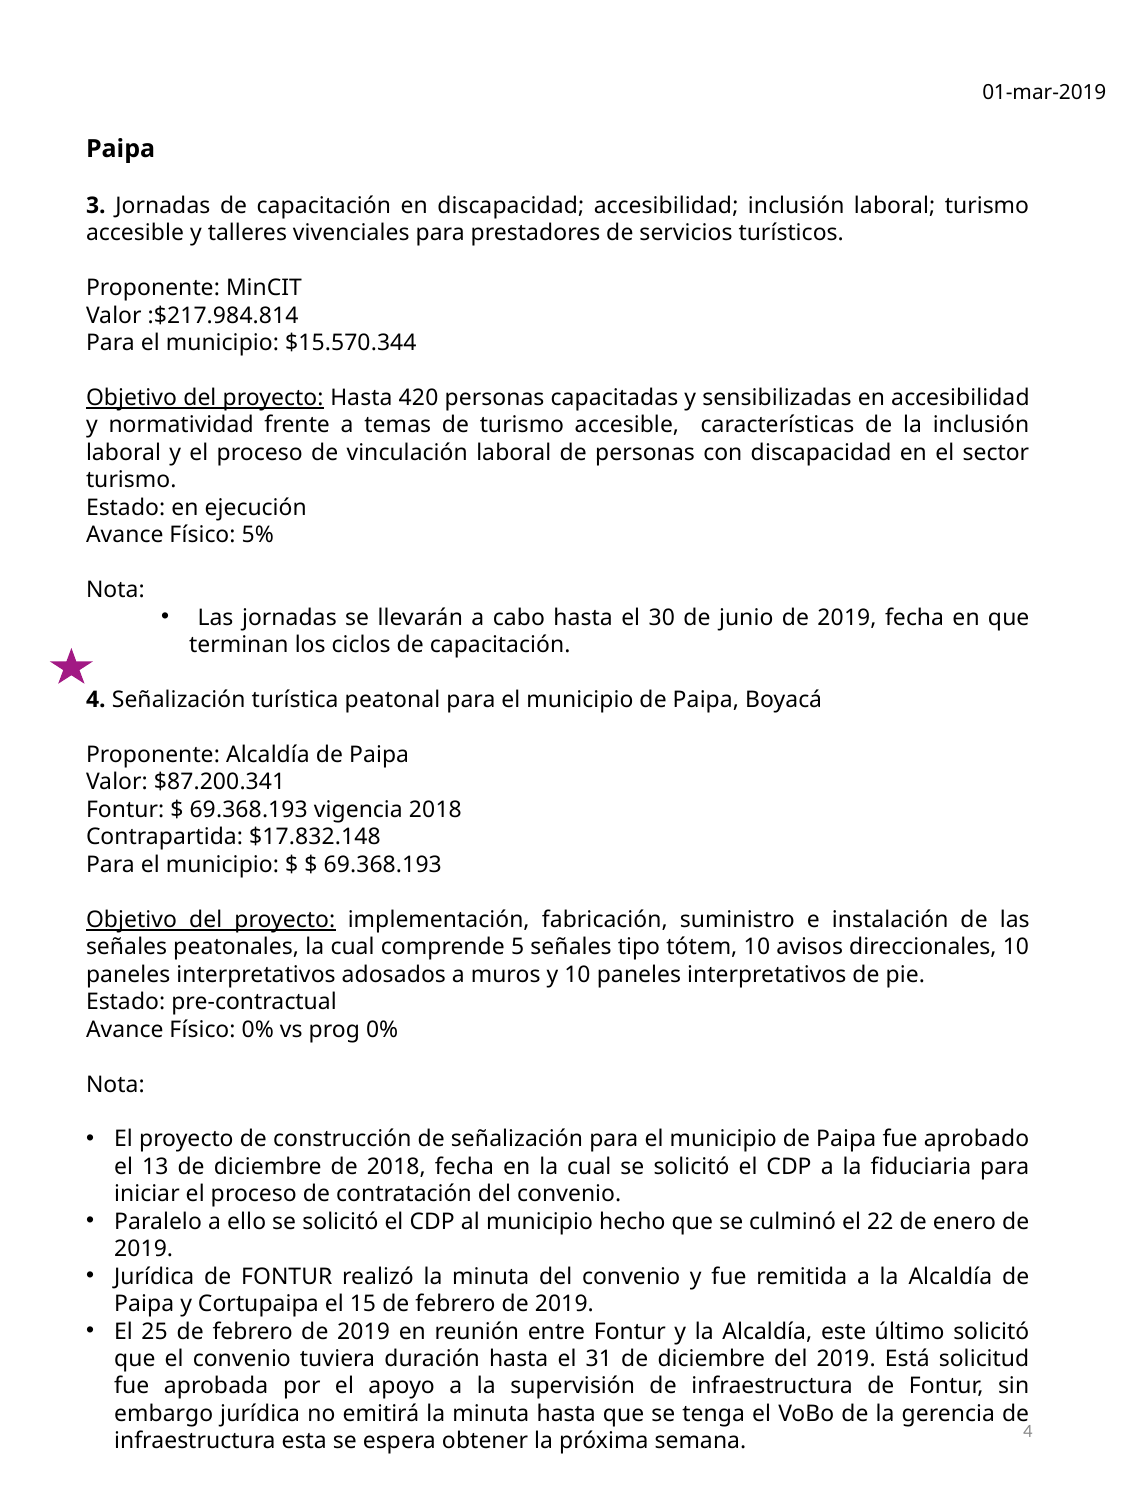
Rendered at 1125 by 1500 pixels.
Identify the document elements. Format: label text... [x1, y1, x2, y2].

text_box [49, 647, 93, 684]
text_box 01-mar-2019 [967, 70, 1124, 111]
slide_number 4 [794, 1390, 1048, 1471]
text_box Paipa 3. Jornadas de capacitación en discapacidad; accesibilidad; inclusión laboral; turismo accesible y talleres vivenciales para prestadores de servicios turísticos. Proponente: MinCIT Valor :$217.984.814 Para el municipio: $15.570.344 Objetivo del proyecto: Hasta 420 personas capacitadas y sensibilizadas en accesibilidad y normatividad frente a temas de turismo accesible, características de la inclusión laboral y el proceso de vinculación laboral de personas con discapacidad en el sector turismo. Estado: en ejecución Avance Físico: 5% Nota: Las jornadas se llevarán a cabo hasta el 30 de junio de 2019, fecha en que terminan los ciclos de capacitación. 4. Señalización turística peatonal para el municipio de Paipa, Boyacá Proponente: Alcaldía de Paipa Valor: $87.200.341 Fontur: $ 69.368.193 vigencia 2018 Contrapartida: $17.832.148 Para el municipio: $ $ 69.368.193 Objetivo del proyecto: implementación, fabricación, suministro e instalación de las señales peatonales, la cual comprende 5 señales tipo tótem, 10 avisos direccionales, 10 paneles interpretativos adosados a muros y 10 paneles interpretativos de pie. Estado: pre-contractual Avance Físico: 0% vs prog 0% Nota: El proyecto de construcción de señalización para el municipio de Paipa fue aprobado el 13 de diciembre de 2018, fecha en la cual se solicitó el CDP a la fiduciaria para iniciar el proceso de contratación del convenio. Paralelo a ello se solicitó el CDP al municipio hecho que se culminó el 22 de enero de 2019. Jurídica de FONTUR realizó la minuta del convenio y fue remitida a la Alcaldía de Paipa y Cortupaipa el 15 de febrero de 2019. El 25 de febrero de 2019 en reunión entre Fontur y la Alcaldía, este último solicitó que el convenio tuviera duración hasta el 31 de diciembre del 2019. Está solicitud fue aprobada por el apoyo a la supervisión de infraestructura de Fontur, sin embargo jurídica no emitirá la minuta hasta que se tenga el VoBo de la gerencia de infraestructura esta se espera obtener la próxima semana. [71, 98, 1046, 1486]
